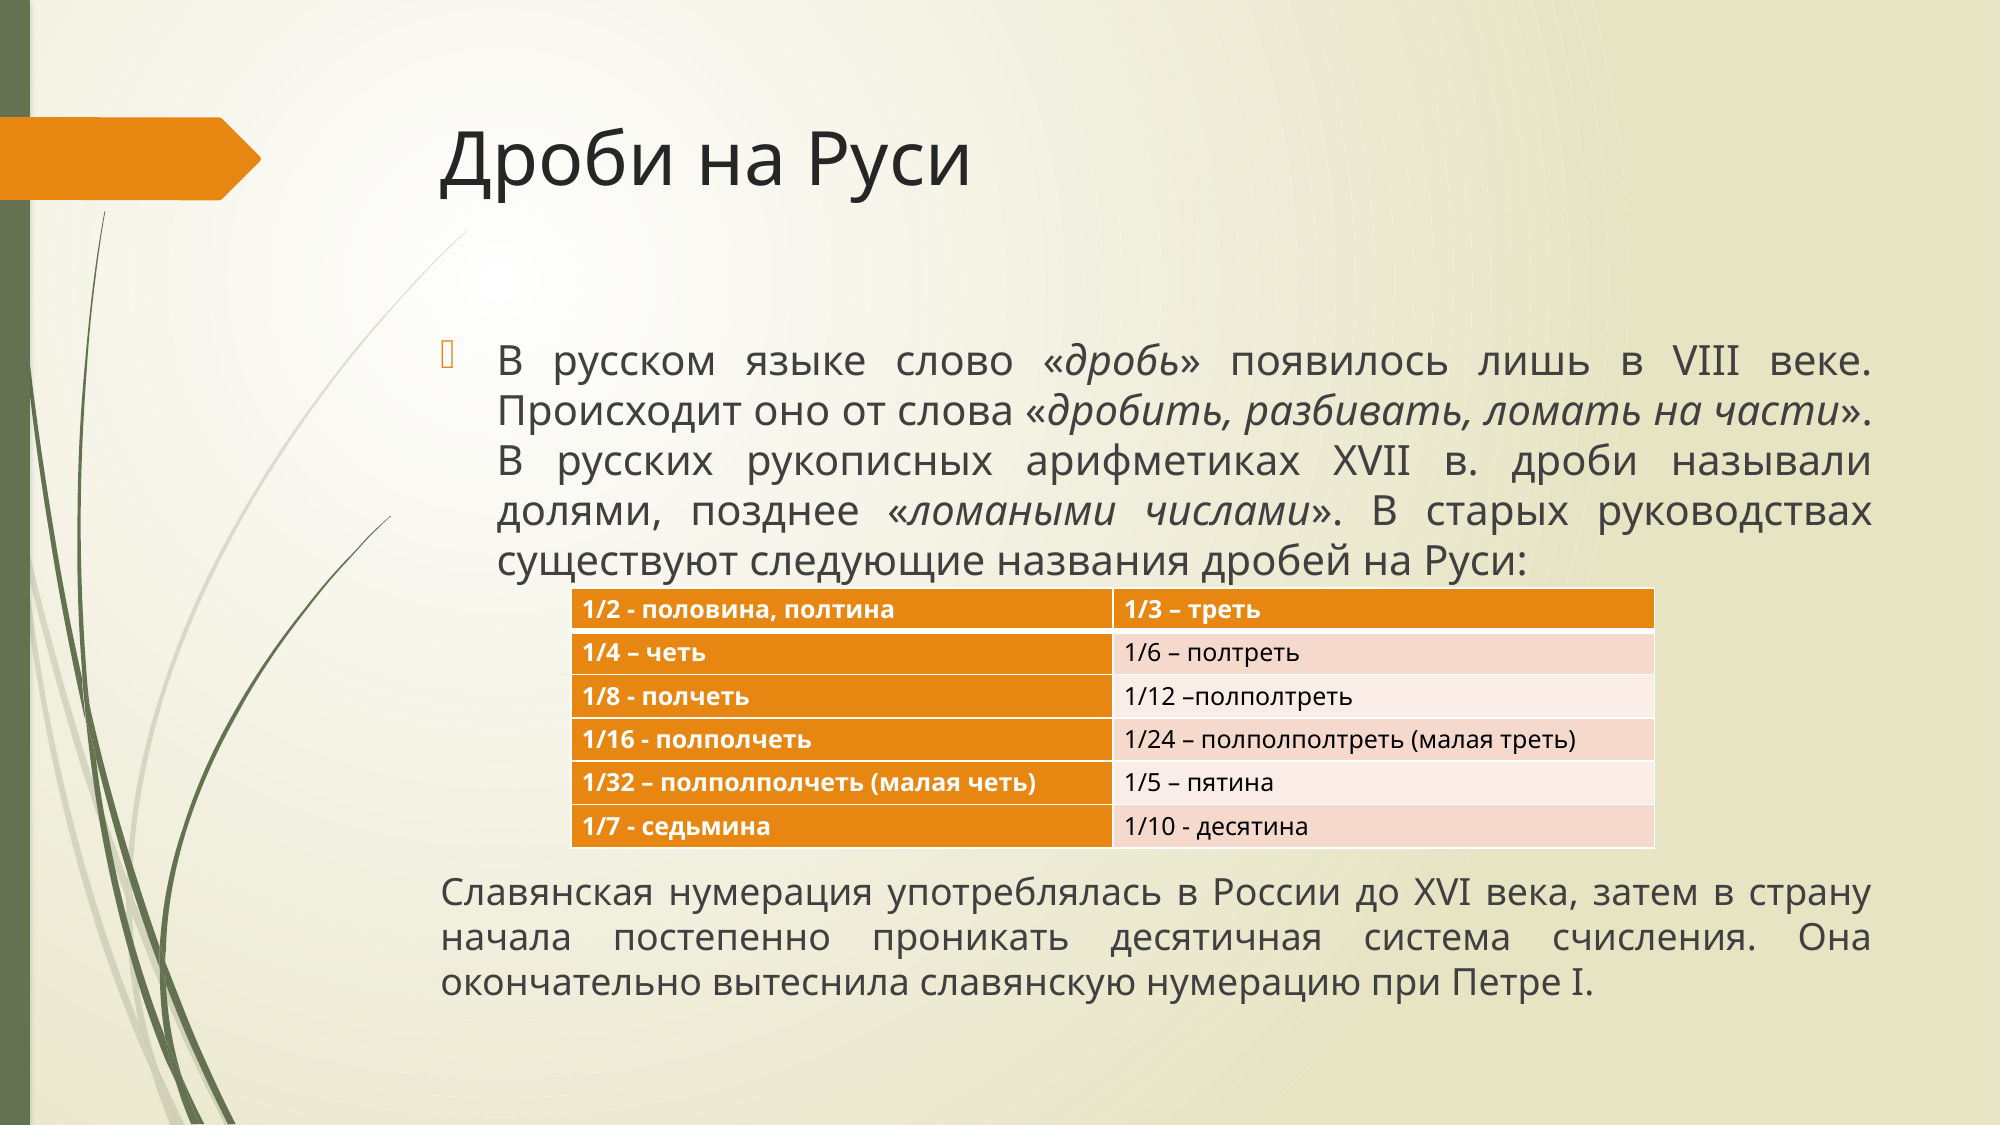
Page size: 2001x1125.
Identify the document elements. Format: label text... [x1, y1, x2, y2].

table_cell 1/10 - десятина [1114, 805, 1654, 847]
table_cell 1/6 – полтреть [1114, 634, 1654, 674]
table_cell 1/32 – полполполчеть (малая четь) [572, 762, 1112, 804]
table_header 1/3 – треть [1114, 589, 1654, 628]
table_cell 1/24 – полполполтреть (малая треть) [1114, 719, 1654, 760]
table_cell 1/16 - полполчеть [572, 719, 1112, 760]
title Дроби на Руси [425, 102, 1888, 313]
table_cell 1/12 –полполтреть [1114, 675, 1654, 717]
table_cell 1/4 – четь [572, 634, 1112, 674]
table_header 1/2 - половина, полтина [572, 589, 1112, 628]
list В русском языке слово «дробь» появилось лишь в VIII веке. Происходит оно от слова «дробить, разбивать, ломать на части». В русских рукописных арифметиках XVII в. дроби называли долями, позднее «ломаными числами». В старых руководствах существуют следующие названия дробей на Руси: Славянская нумерация употреблялась в России до XVI века, затем в страну начала постепенно проникать десятичная система счисления. Она окончательно вытеснила славянскую нумерацию при Петре I. [425, 326, 1888, 1045]
table_cell 1/5 – пятина [1114, 762, 1654, 804]
table_cell 1/8 - полчеть [572, 675, 1112, 717]
table_cell 1/7 - седьмина [572, 805, 1112, 847]
